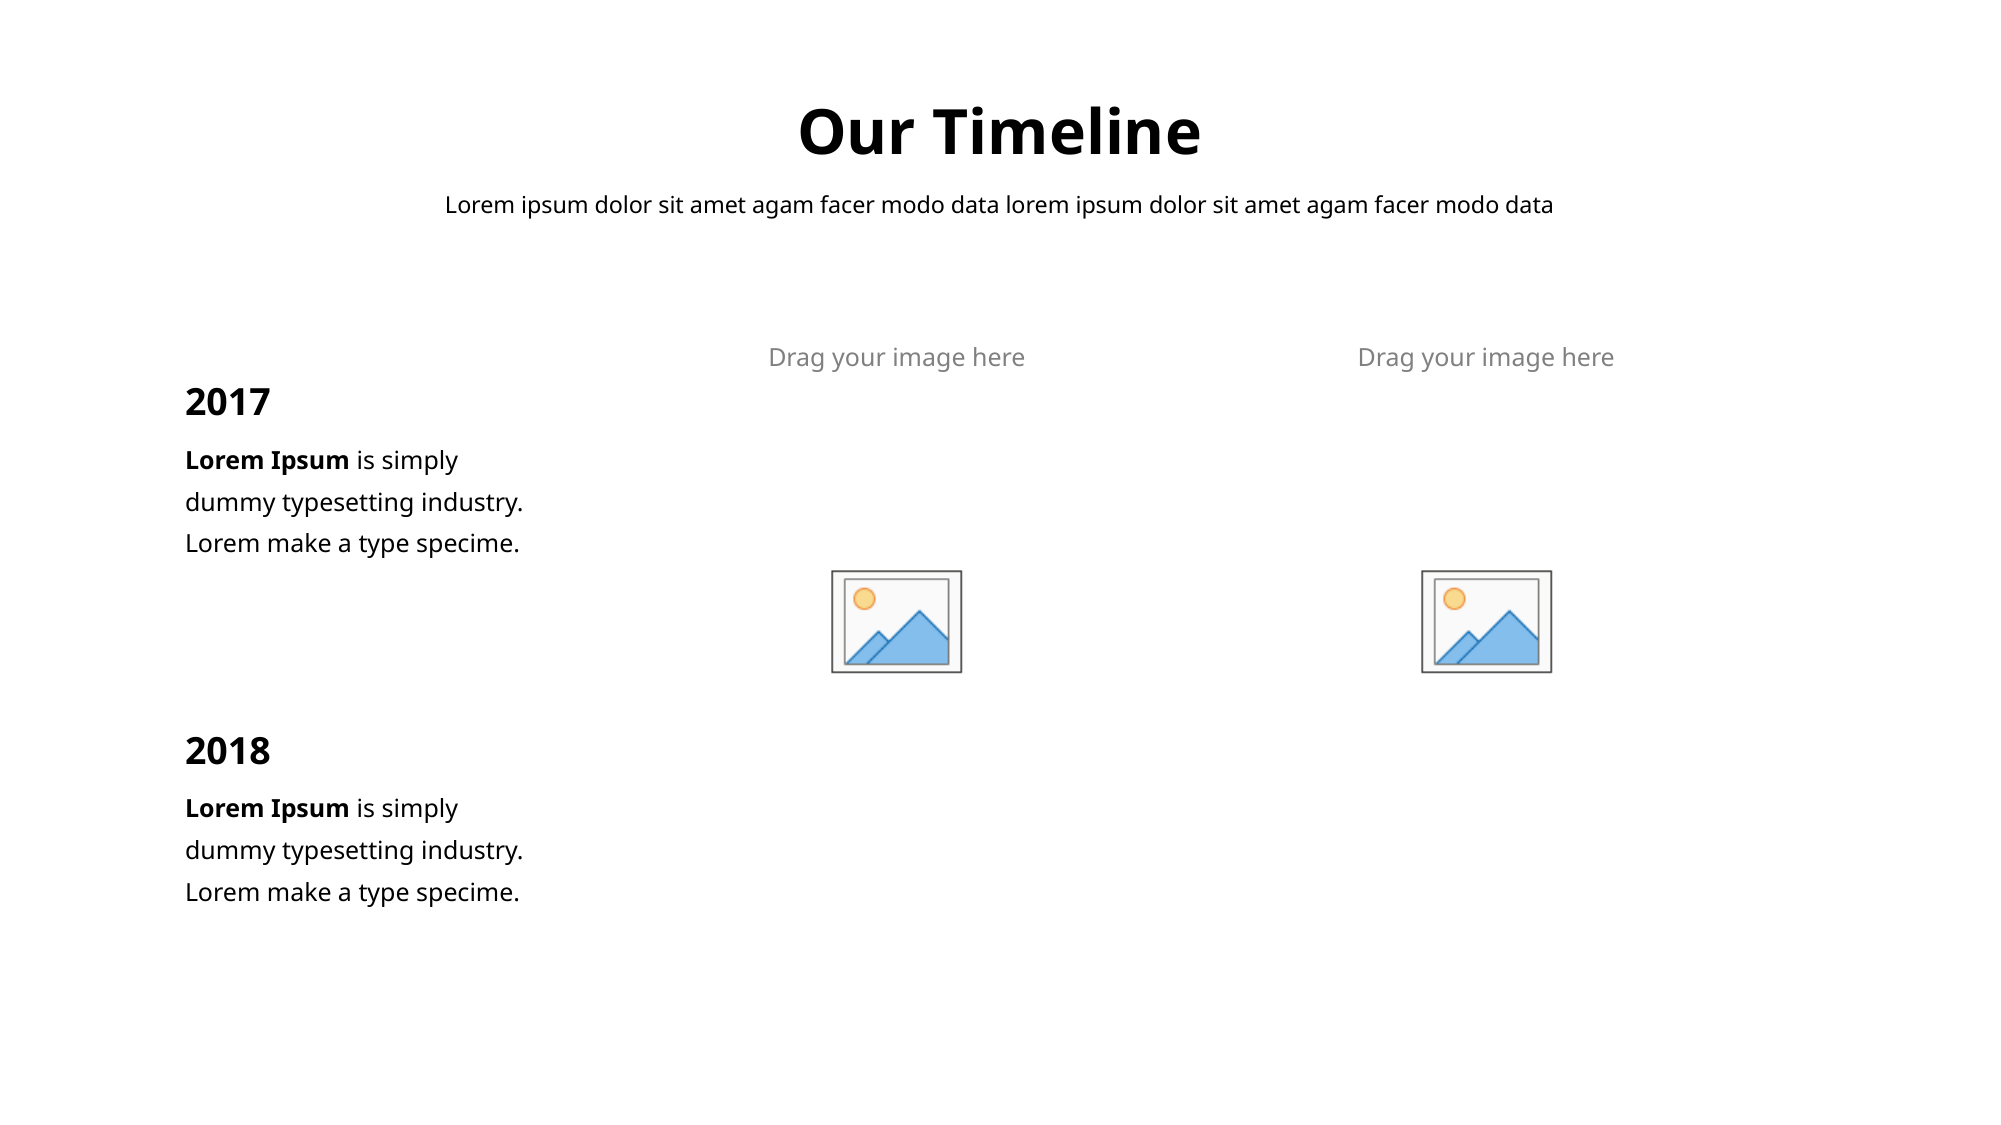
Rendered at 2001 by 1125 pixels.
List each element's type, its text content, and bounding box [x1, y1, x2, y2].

text_box Our Timeline [137, 78, 1863, 186]
text_box Lorem ipsum dolor sit amet agam facer modo data lorem ipsum dolor sit amet agam facer modo data [137, 186, 1863, 227]
picture [671, 333, 1122, 911]
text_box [170, 371, 558, 563]
picture [1143, 333, 1830, 911]
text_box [170, 719, 558, 911]
